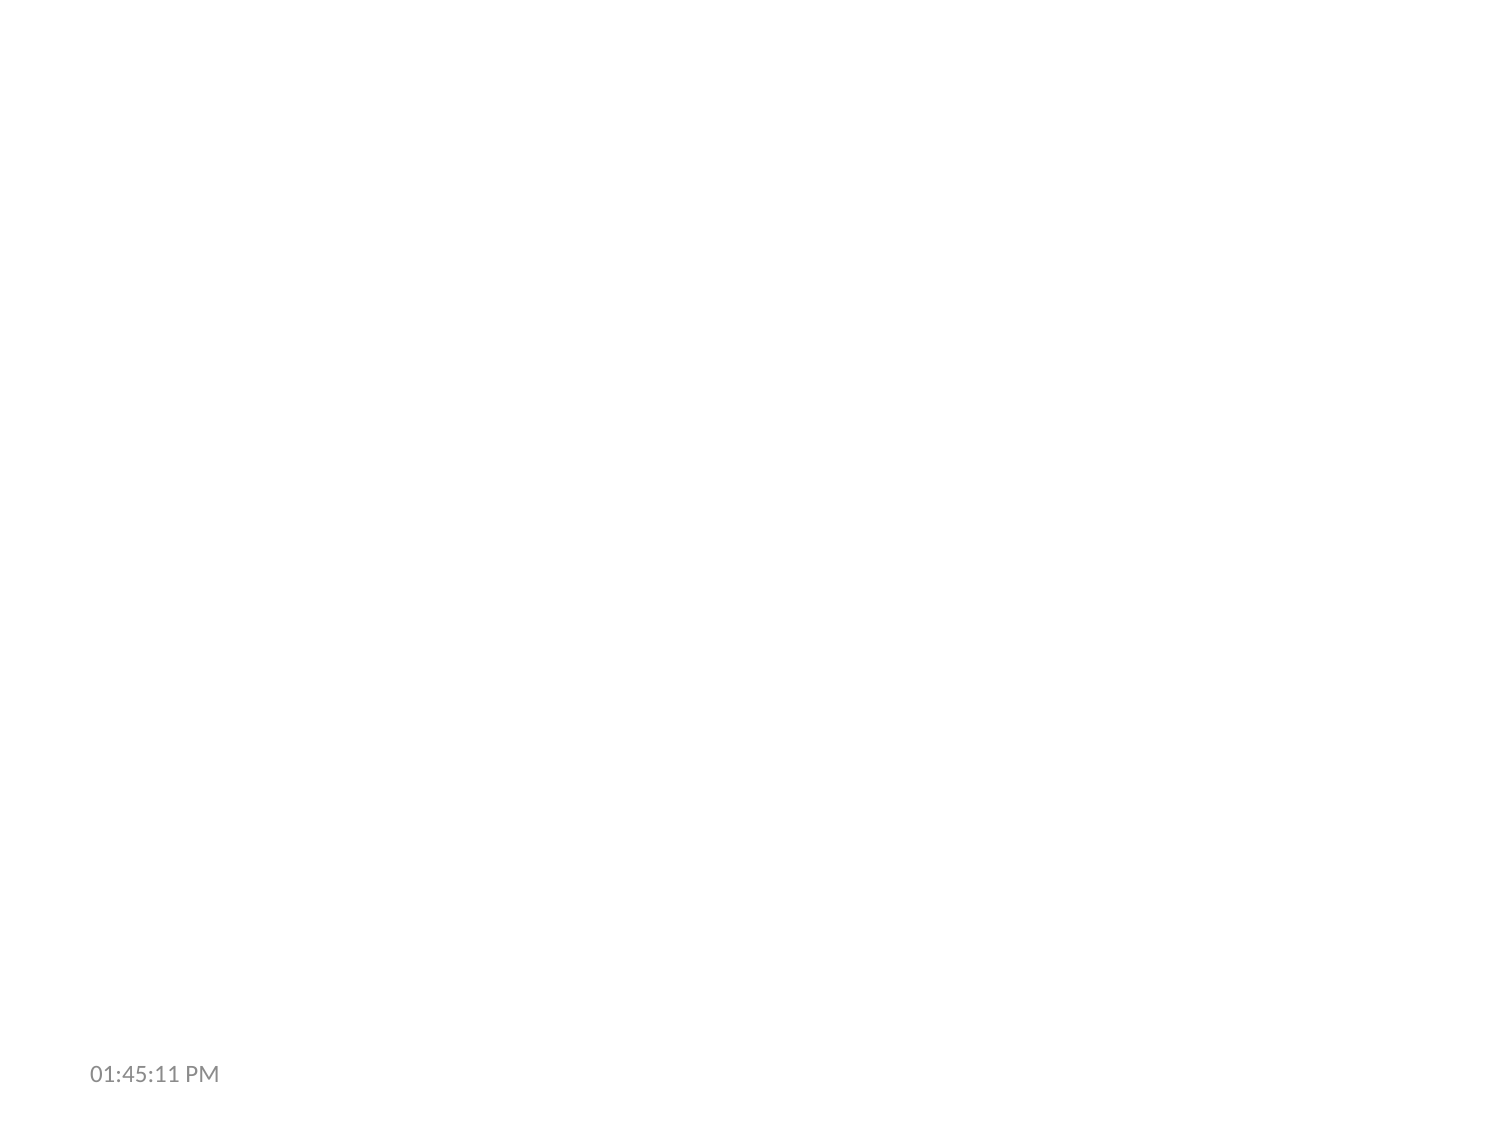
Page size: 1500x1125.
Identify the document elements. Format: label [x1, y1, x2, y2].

slide_number [75, 1042, 425, 1103]
